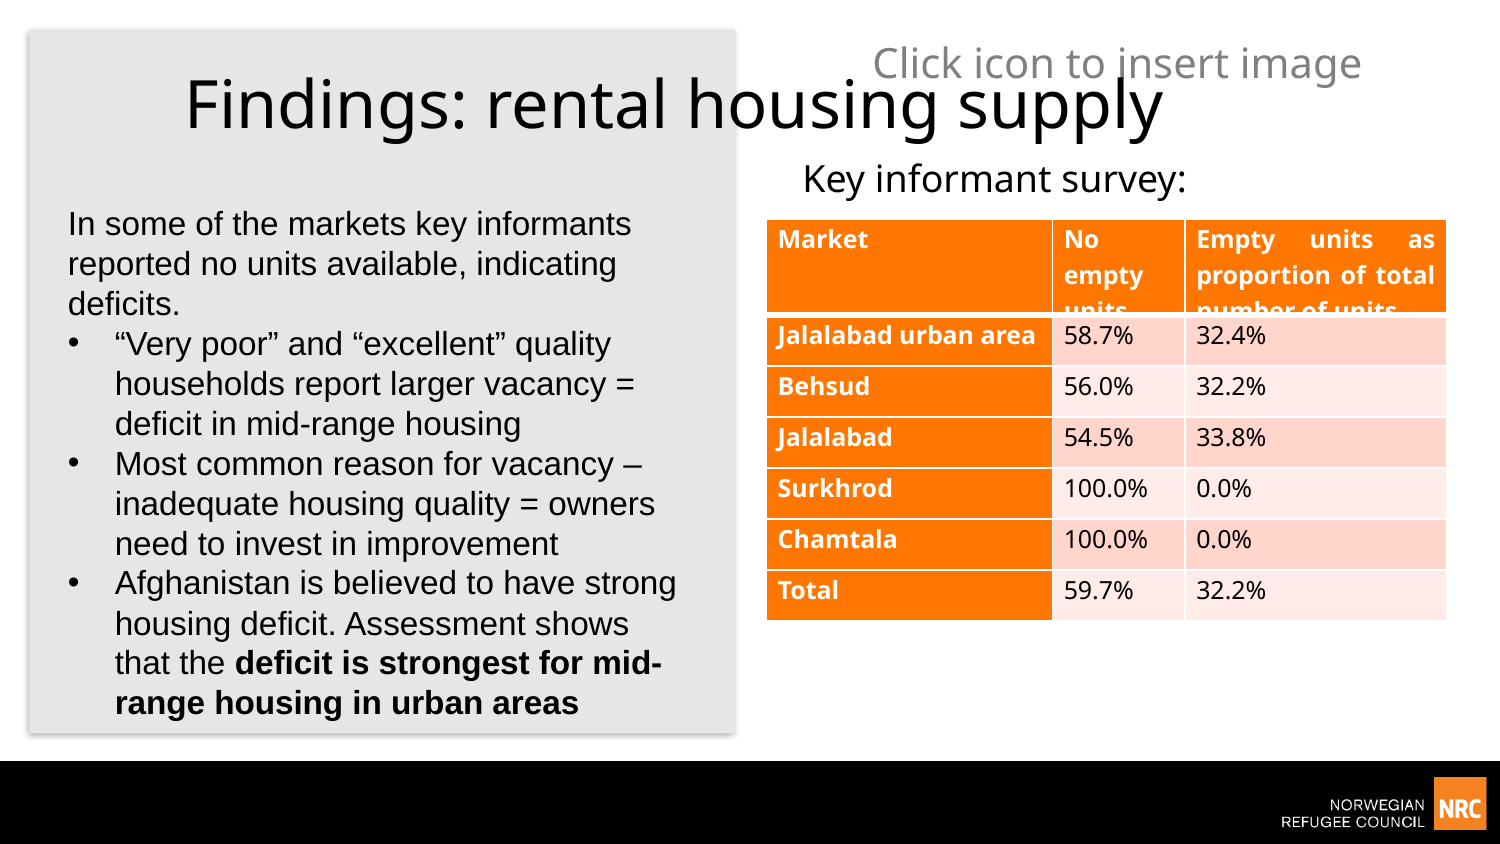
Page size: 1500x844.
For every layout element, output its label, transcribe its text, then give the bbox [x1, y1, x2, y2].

picture [764, 29, 1471, 734]
title Findings: rental housing supply [0, 54, 759, 196]
subtitle In some of the markets key informants reported no units available, indicating deficits. “Very poor” and “excellent” quality households report larger vacancy = deficit in mid-range housing Most common reason for vacancy – inadequate housing quality = owners need to invest in improvement Afghanistan is believed to have strong housing deficit. Assessment shows that the deficit is strongest for mid-range housing in urban areas [53, 196, 703, 706]
